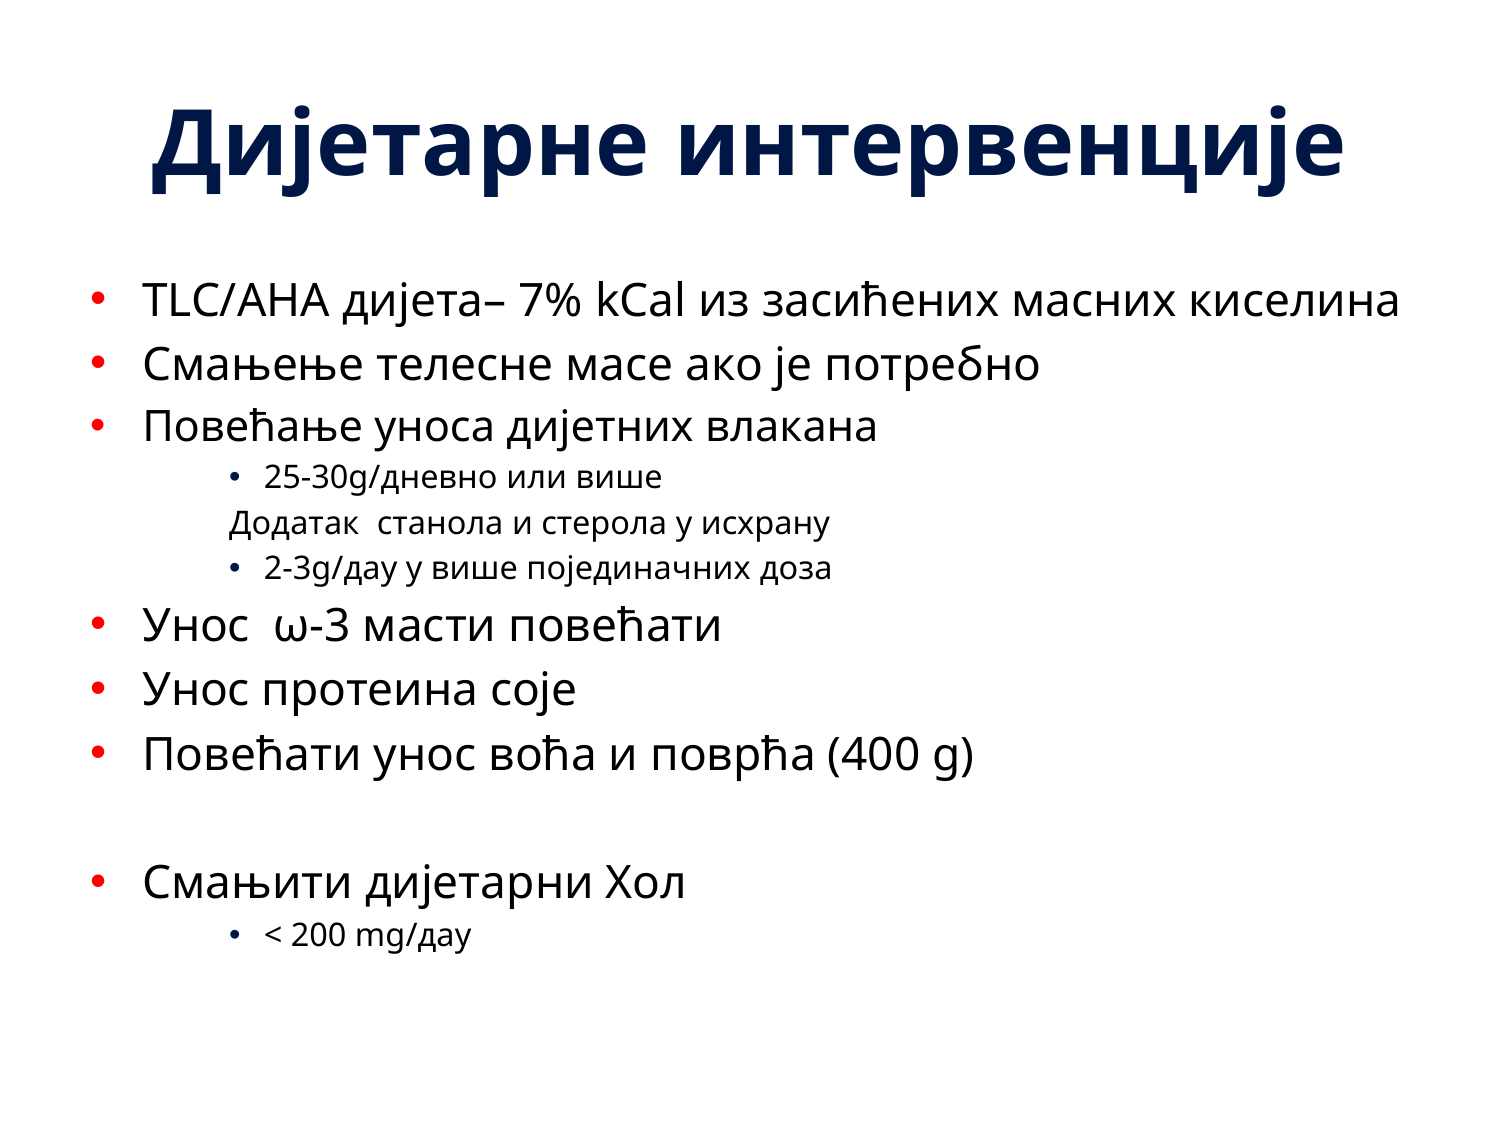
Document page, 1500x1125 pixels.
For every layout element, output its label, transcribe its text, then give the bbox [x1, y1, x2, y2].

title Дијетарне интервенције [75, 45, 1425, 233]
list TLC/АHА дијета– 7% kCal из засићених масних киселина Смањење телесне масе ако је потребно Повећање уноса дијетних влакана 25-30g/дневно или више Додатак станола и стерола у исхрану 2-3g/даy у више појединачних доза Унос ω-3 масти повећати Унос протеина соје Повећати унос воћа и поврћа (400 g) Смањити дијетарни Хол < 200 mg/даy [75, 262, 1425, 1005]
